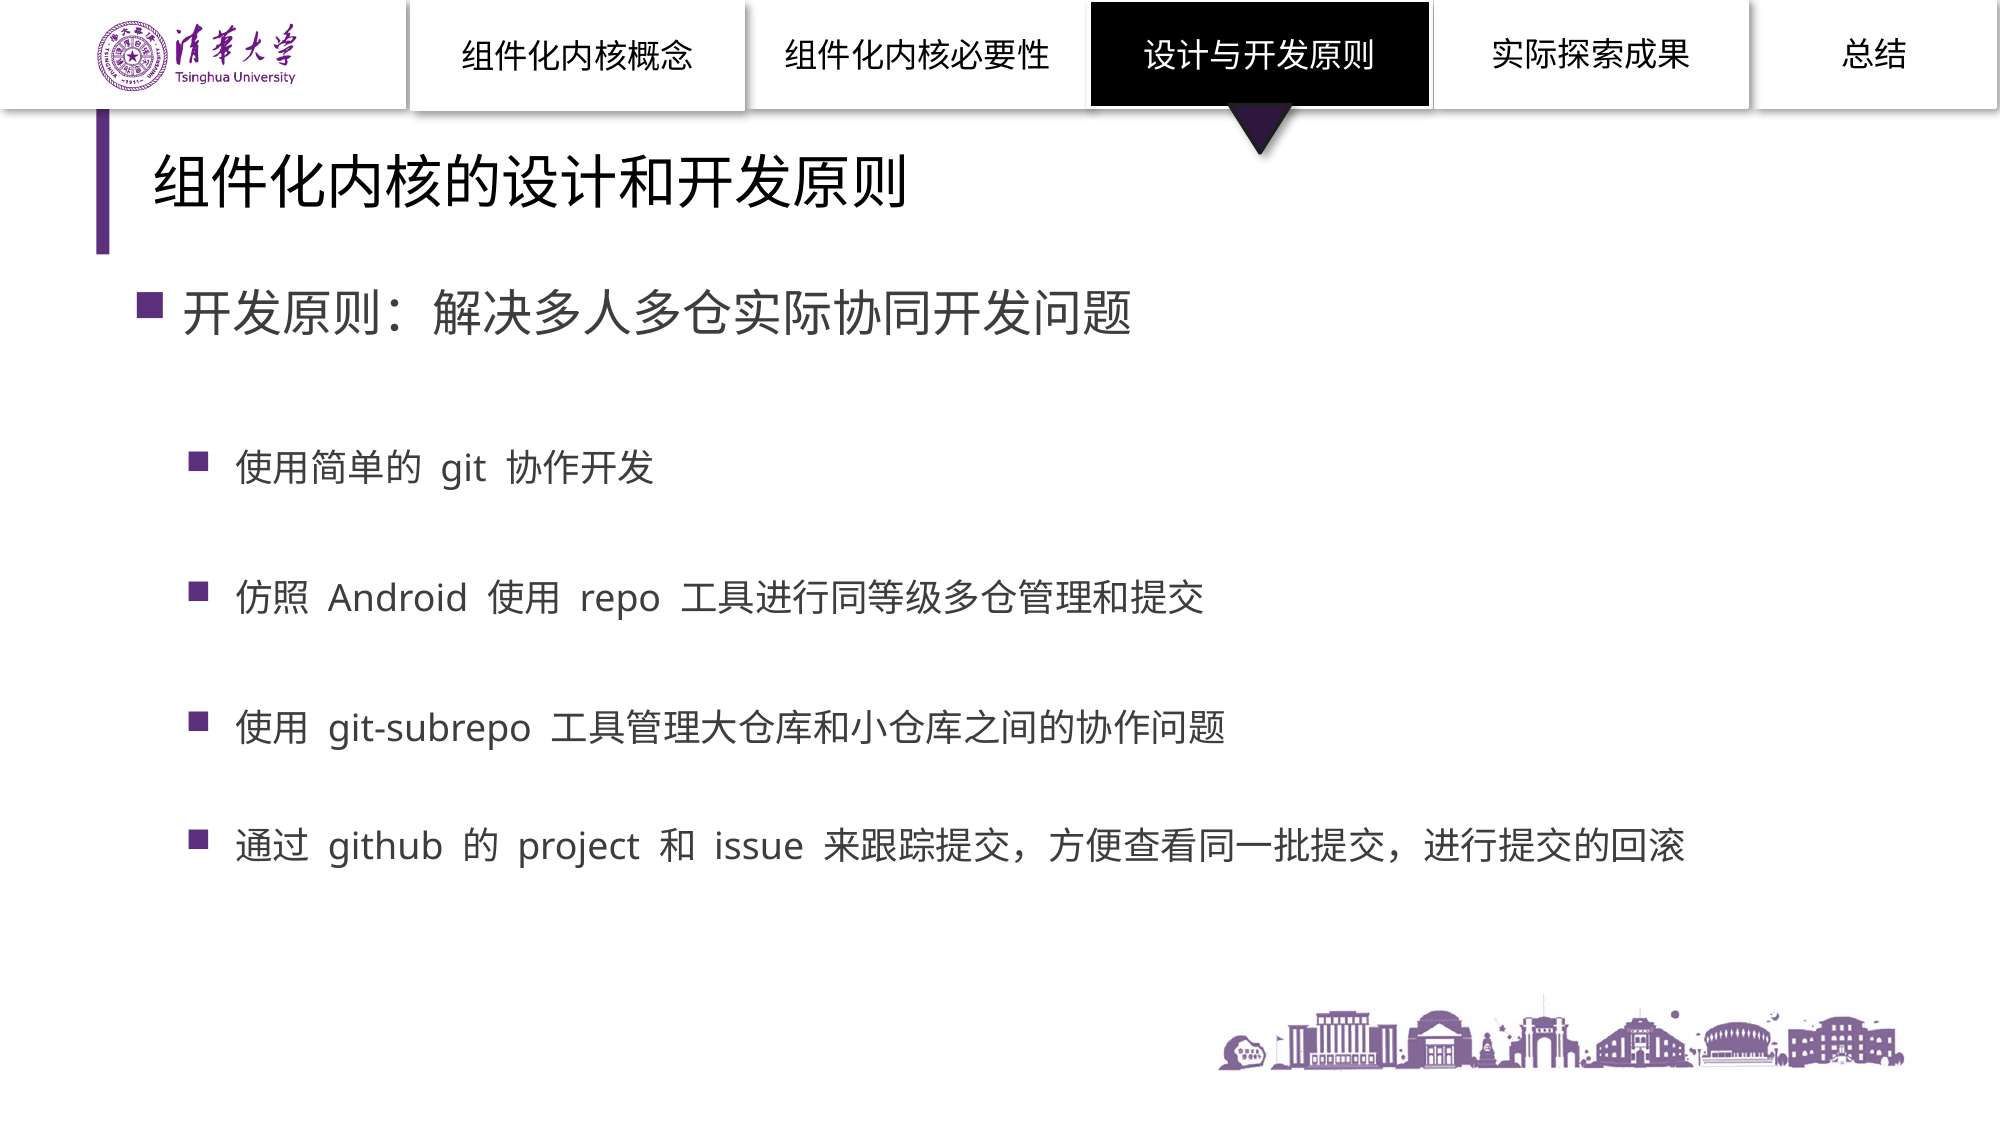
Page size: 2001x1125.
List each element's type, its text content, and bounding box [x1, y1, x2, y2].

text_box 设计与开发原则 [1088, 0, 1432, 108]
picture [85, 4, 319, 103]
list 开发原则：解决多人多仓实际协同开发问题 使用简单的 git 协作开发 仿照 Android 使用 repo 工具进行同等级多仓管理和提交 使用 git-subrepo 工具管理大仓库和小仓库之间的协作问题 通过 github 的 project 和 issue 来跟踪提交，方便查看同一批提交，进行提交的回滚 [117, 273, 1829, 1045]
text_box [0, 0, 405, 108]
text_box 总结 [1754, 0, 1995, 108]
text_box 组件化内核概念 [411, 2, 744, 110]
title 组件化内核的设计和开发原则 [137, 116, 1863, 264]
text_box [1229, 104, 1291, 153]
text_box 实际探索成果 [1435, 0, 1747, 108]
picture [1217, 993, 1905, 1071]
text_box 组件化内核必要性 [748, 0, 1088, 108]
